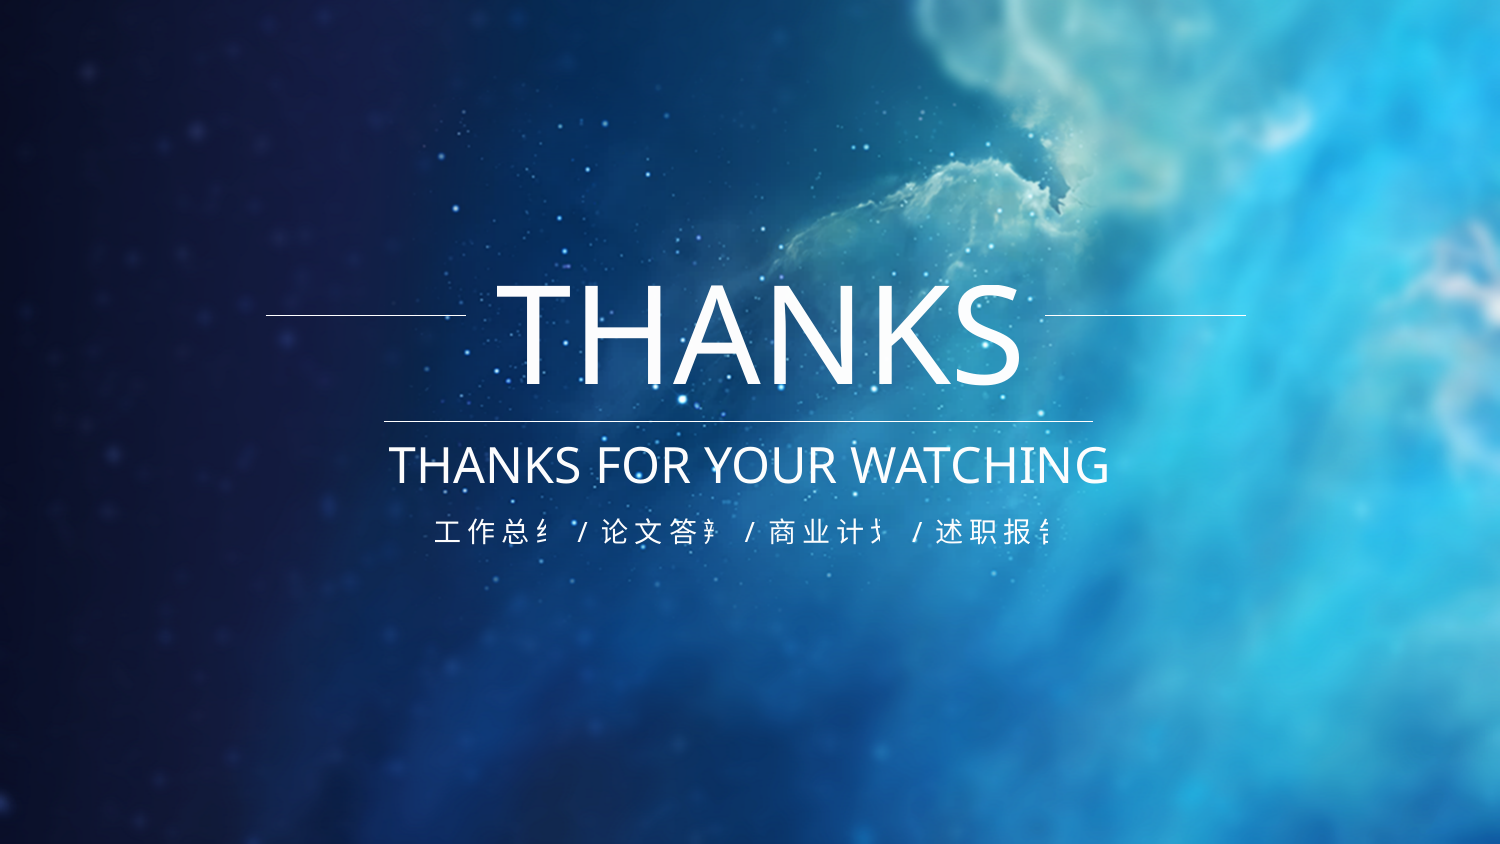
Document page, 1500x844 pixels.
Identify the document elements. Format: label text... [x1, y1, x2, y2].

text_box 工作总结/论文答辩/商业计划/述职报告 [422, 508, 1078, 554]
text_box THANKS [484, 242, 1039, 419]
text_box THANKS FOR YOUR WATCHING [377, 427, 1123, 499]
picture [0, 0, 1500, 844]
